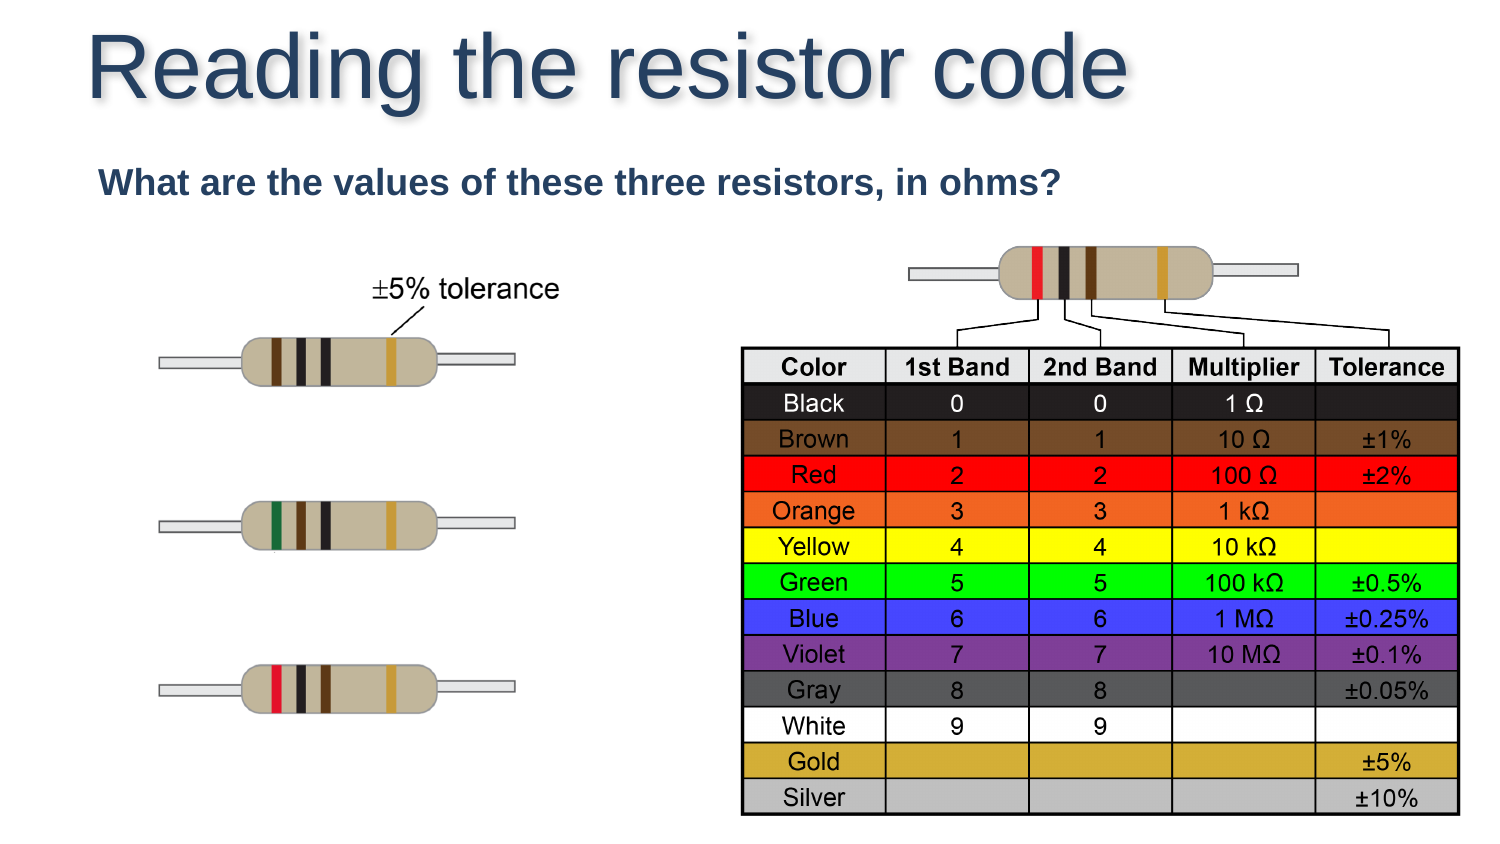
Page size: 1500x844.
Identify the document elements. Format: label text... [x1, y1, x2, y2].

text_box Reading the resistor code [70, 0, 1182, 206]
picture [151, 270, 567, 721]
picture [733, 242, 1468, 819]
text_box What are the values of these three resistors, in ohms? [83, 150, 1239, 210]
